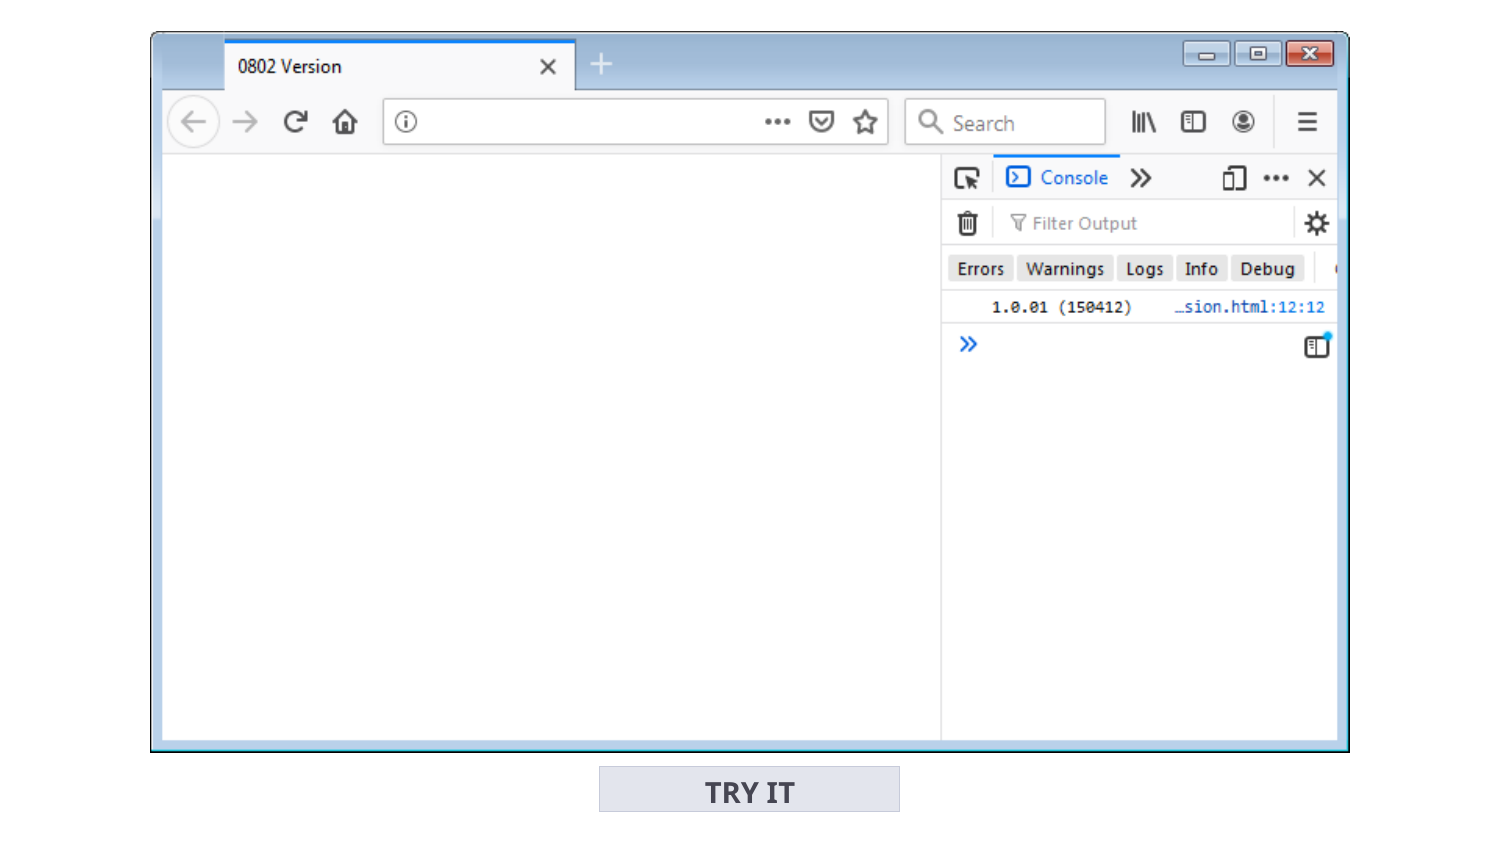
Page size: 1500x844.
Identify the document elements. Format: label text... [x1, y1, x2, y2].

picture [149, 31, 1351, 753]
text_box TRY IT [599, 766, 900, 812]
